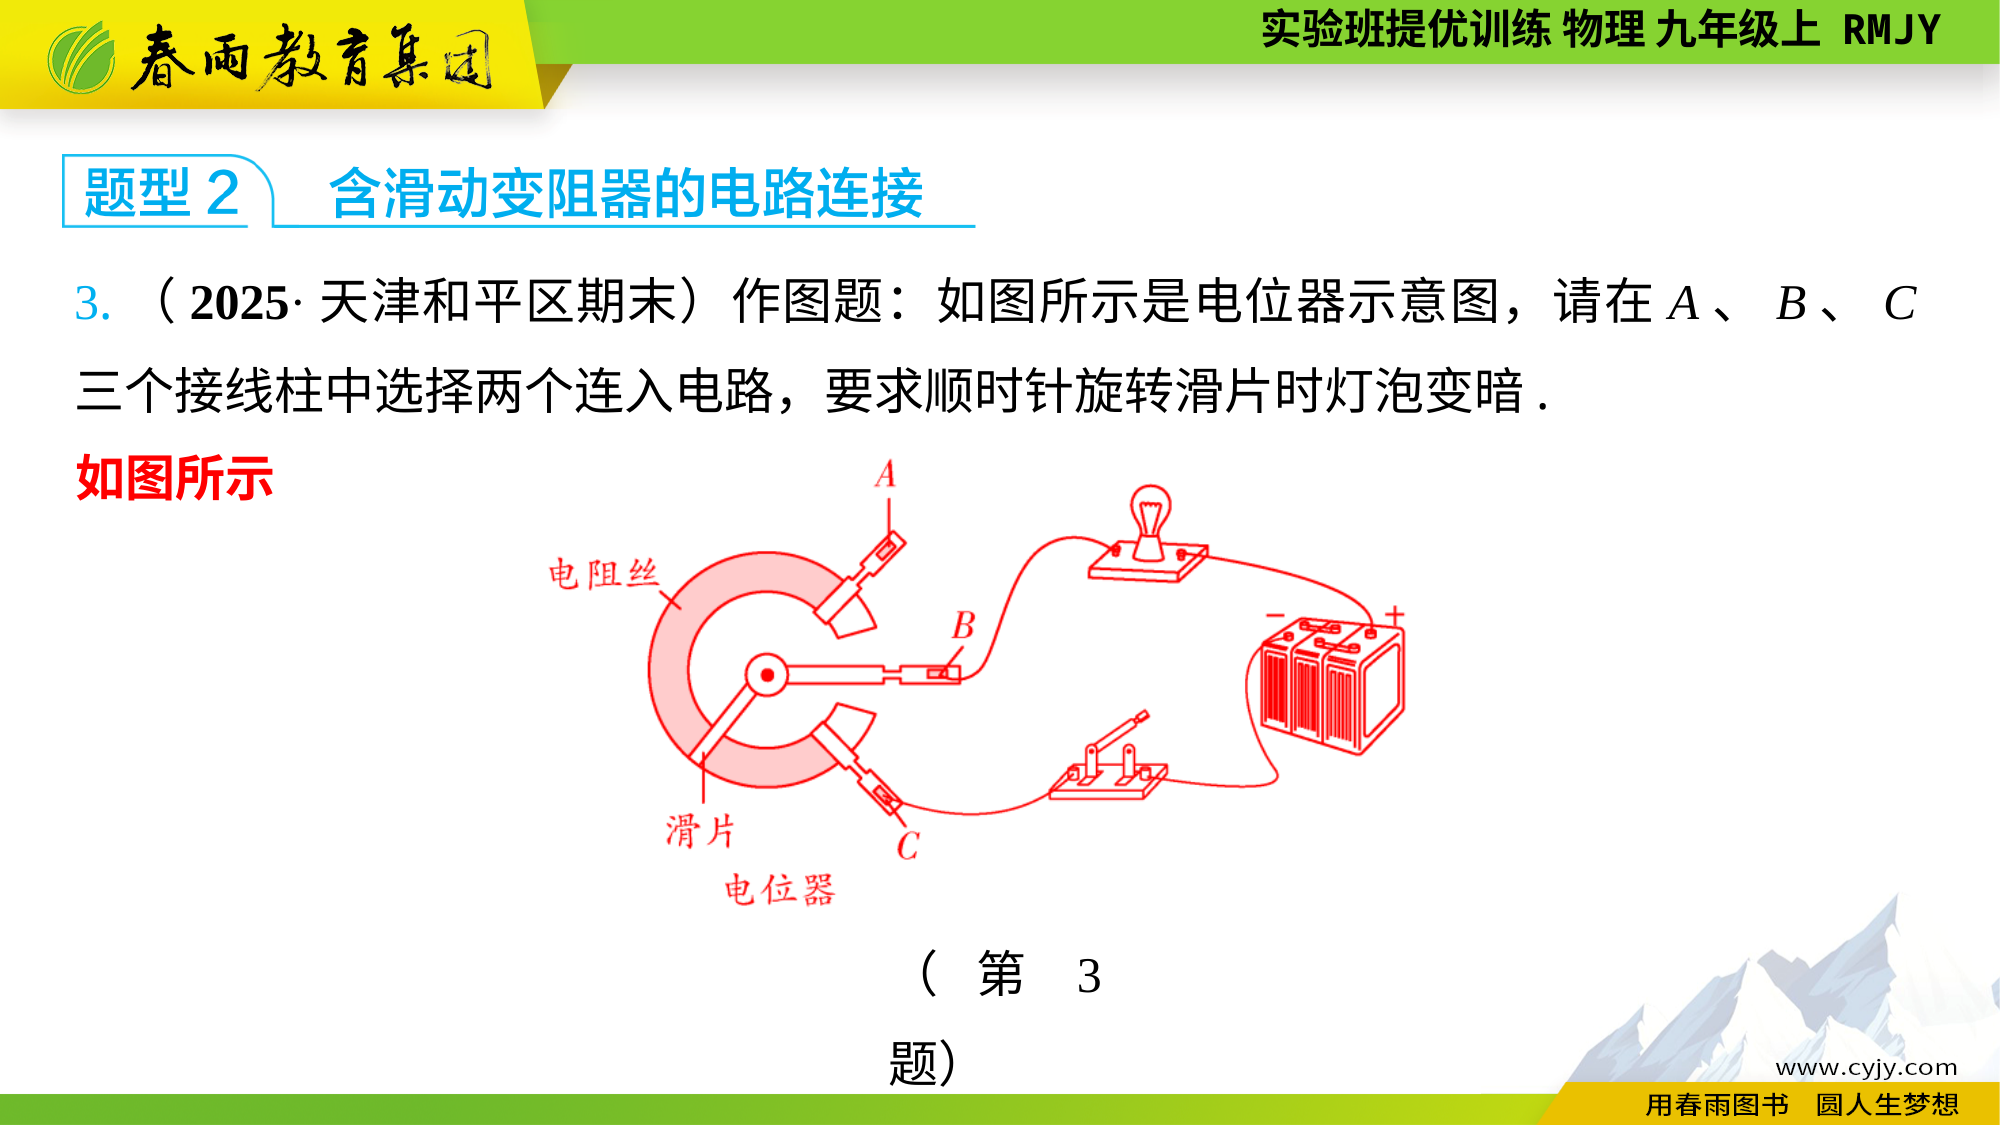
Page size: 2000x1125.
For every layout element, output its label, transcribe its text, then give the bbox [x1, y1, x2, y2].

picture [0, 0, 2000, 1125]
text_box 如图所示 [60, 408, 291, 514]
list 3.（2025·天津和平区期末）作图题：如图所示是电位器示意图，请在A、B、C三个接线柱中选择两个连入电路，要求顺时针旋转滑片时灯泡变暗. [59, 231, 1944, 418]
text_box （第3题） [873, 918, 1129, 1010]
